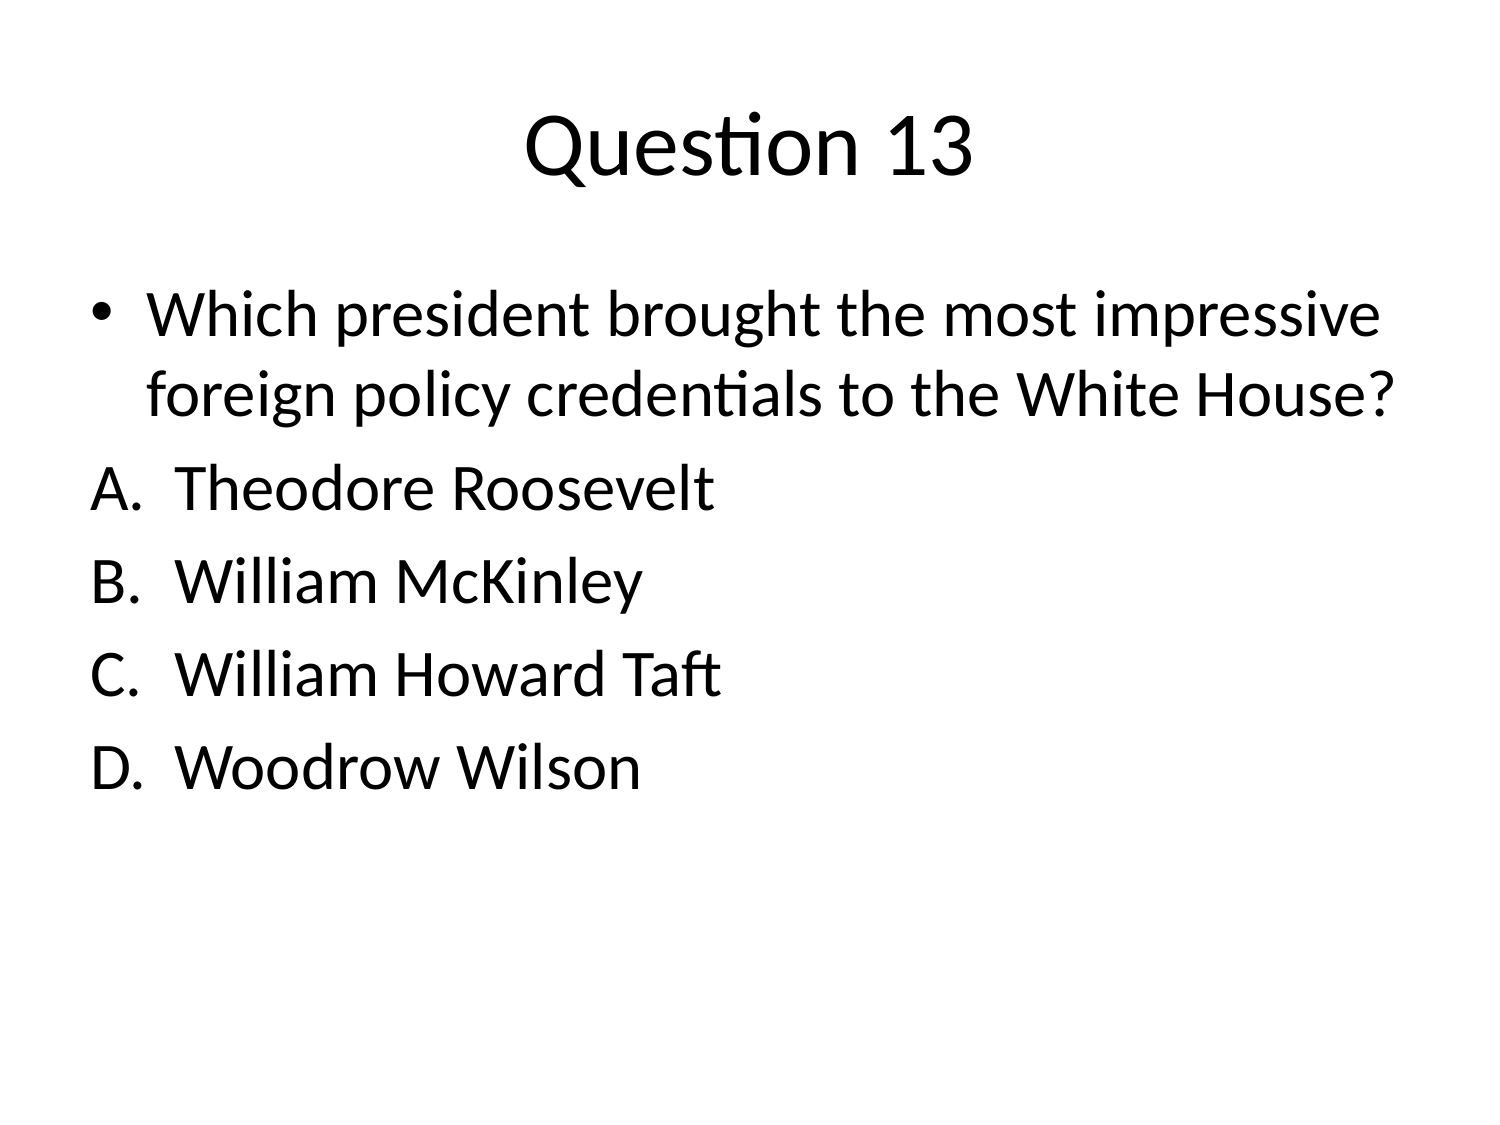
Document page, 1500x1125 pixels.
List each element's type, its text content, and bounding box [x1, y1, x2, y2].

title Question 13 [75, 45, 1425, 233]
list Which president brought the most impressive foreign policy credentials to the White House? Theodore Roosevelt William McKinley William Howard Taft Woodrow Wilson [75, 262, 1425, 1005]
